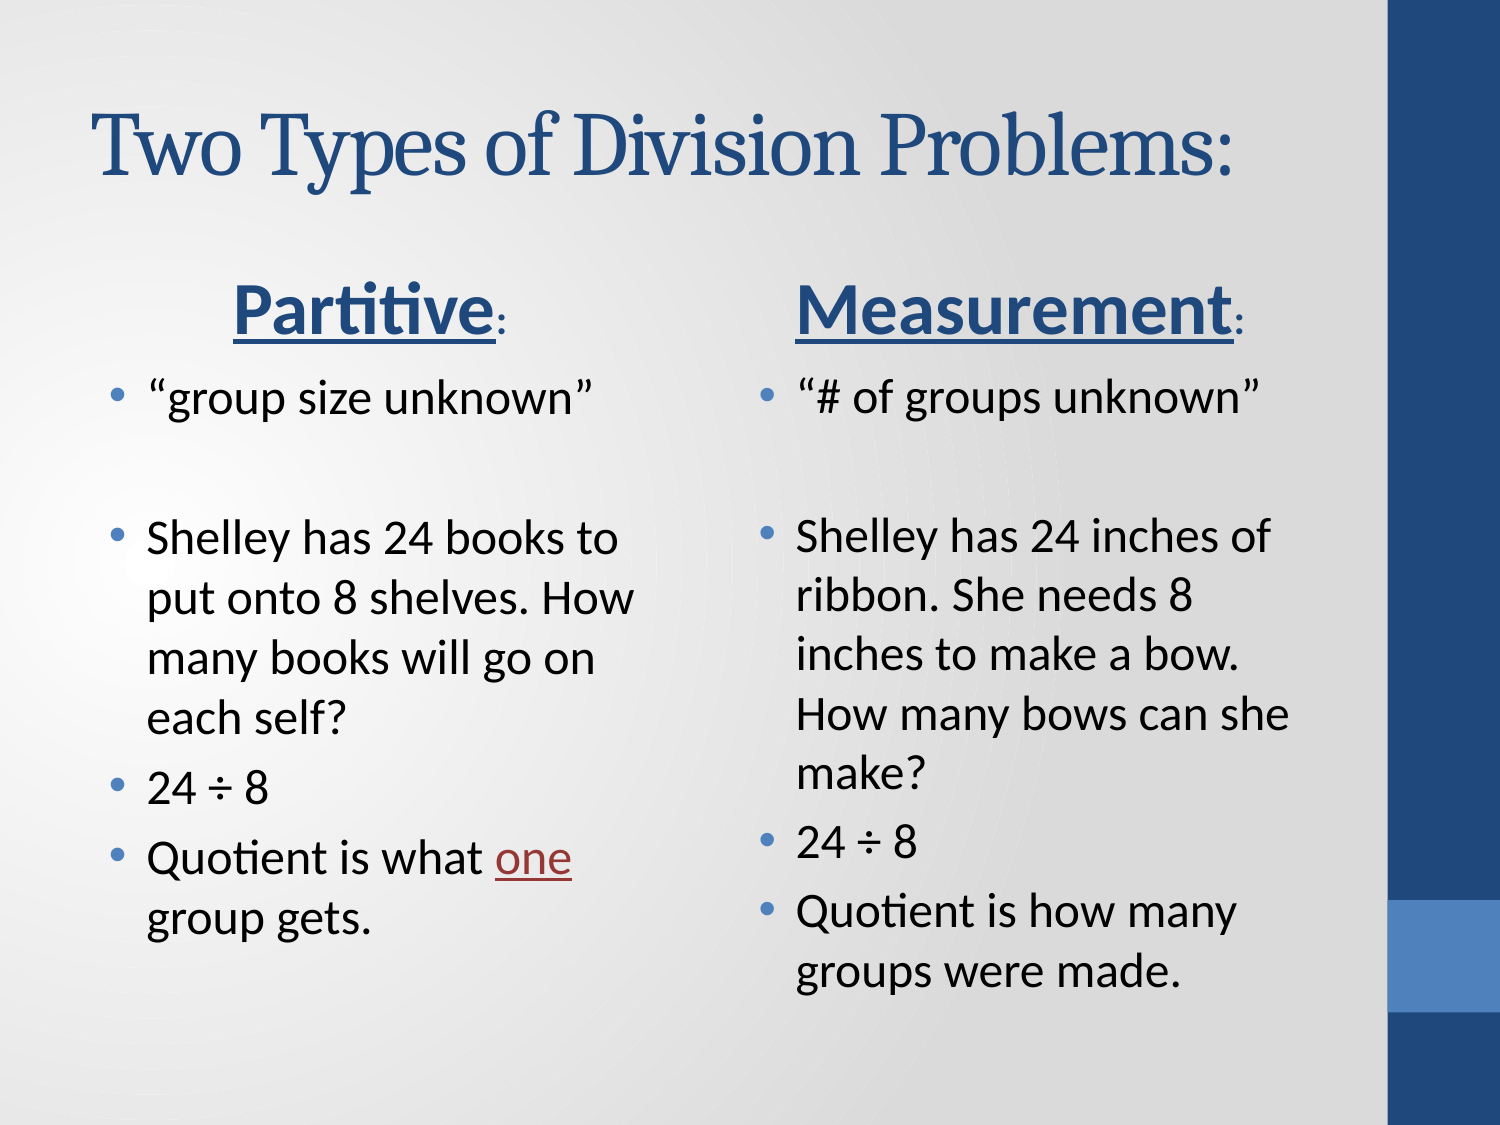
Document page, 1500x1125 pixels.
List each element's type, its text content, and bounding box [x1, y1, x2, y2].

title Two Types of Division Problems: [75, 45, 1325, 233]
list “group size unknown” Shelley has 24 books to put onto 8 shelves. How many books will go on each self? 24 ÷ 8 Quotient is what one group gets. [75, 356, 675, 1005]
list Partitive: [75, 251, 675, 356]
list “# of groups unknown” Shelley has 24 inches of ribbon. She needs 8 inches to make a bow. How many bows can she make? 24 ÷ 8 Quotient is how many groups were made. [725, 356, 1325, 1005]
list Measurement: [725, 251, 1325, 356]
